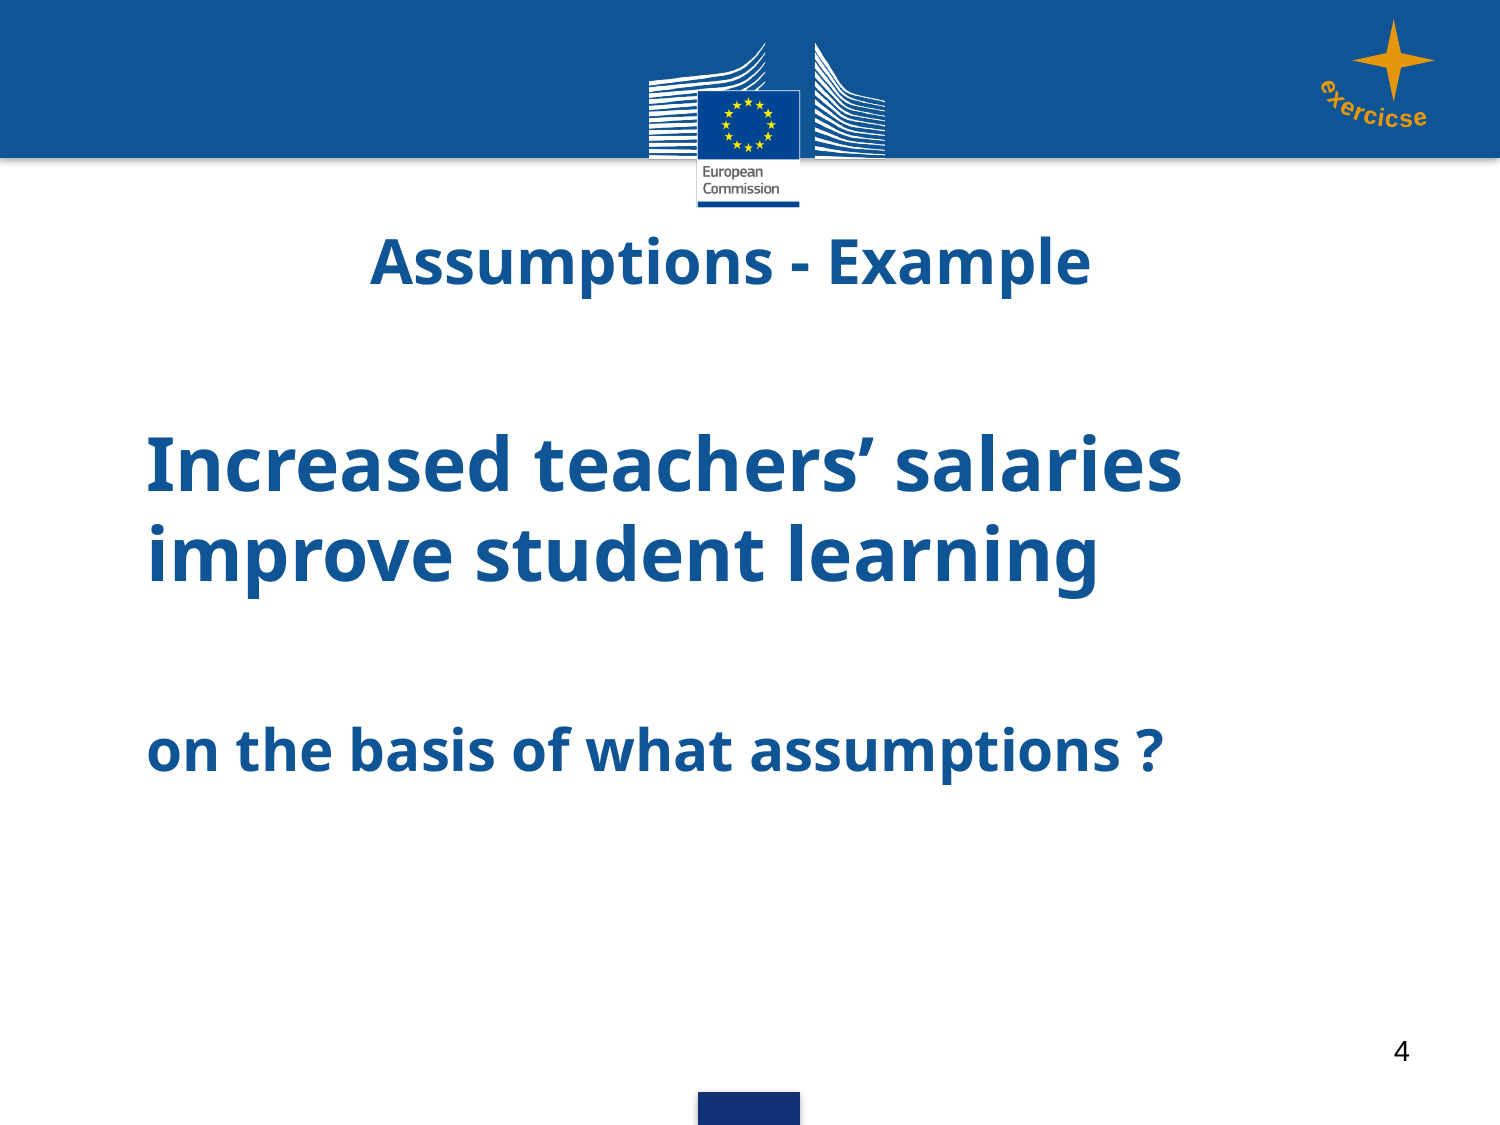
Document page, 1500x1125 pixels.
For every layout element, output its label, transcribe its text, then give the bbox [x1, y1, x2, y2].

list Increased teachers’ salaries improve student learning on the basis of what assumptions ? [74, 408, 1426, 988]
picture [649, 42, 885, 208]
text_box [1328, 18, 1471, 119]
title Assumptions - Example [64, 219, 1416, 374]
slide_number 4 [1074, 1024, 1426, 1103]
